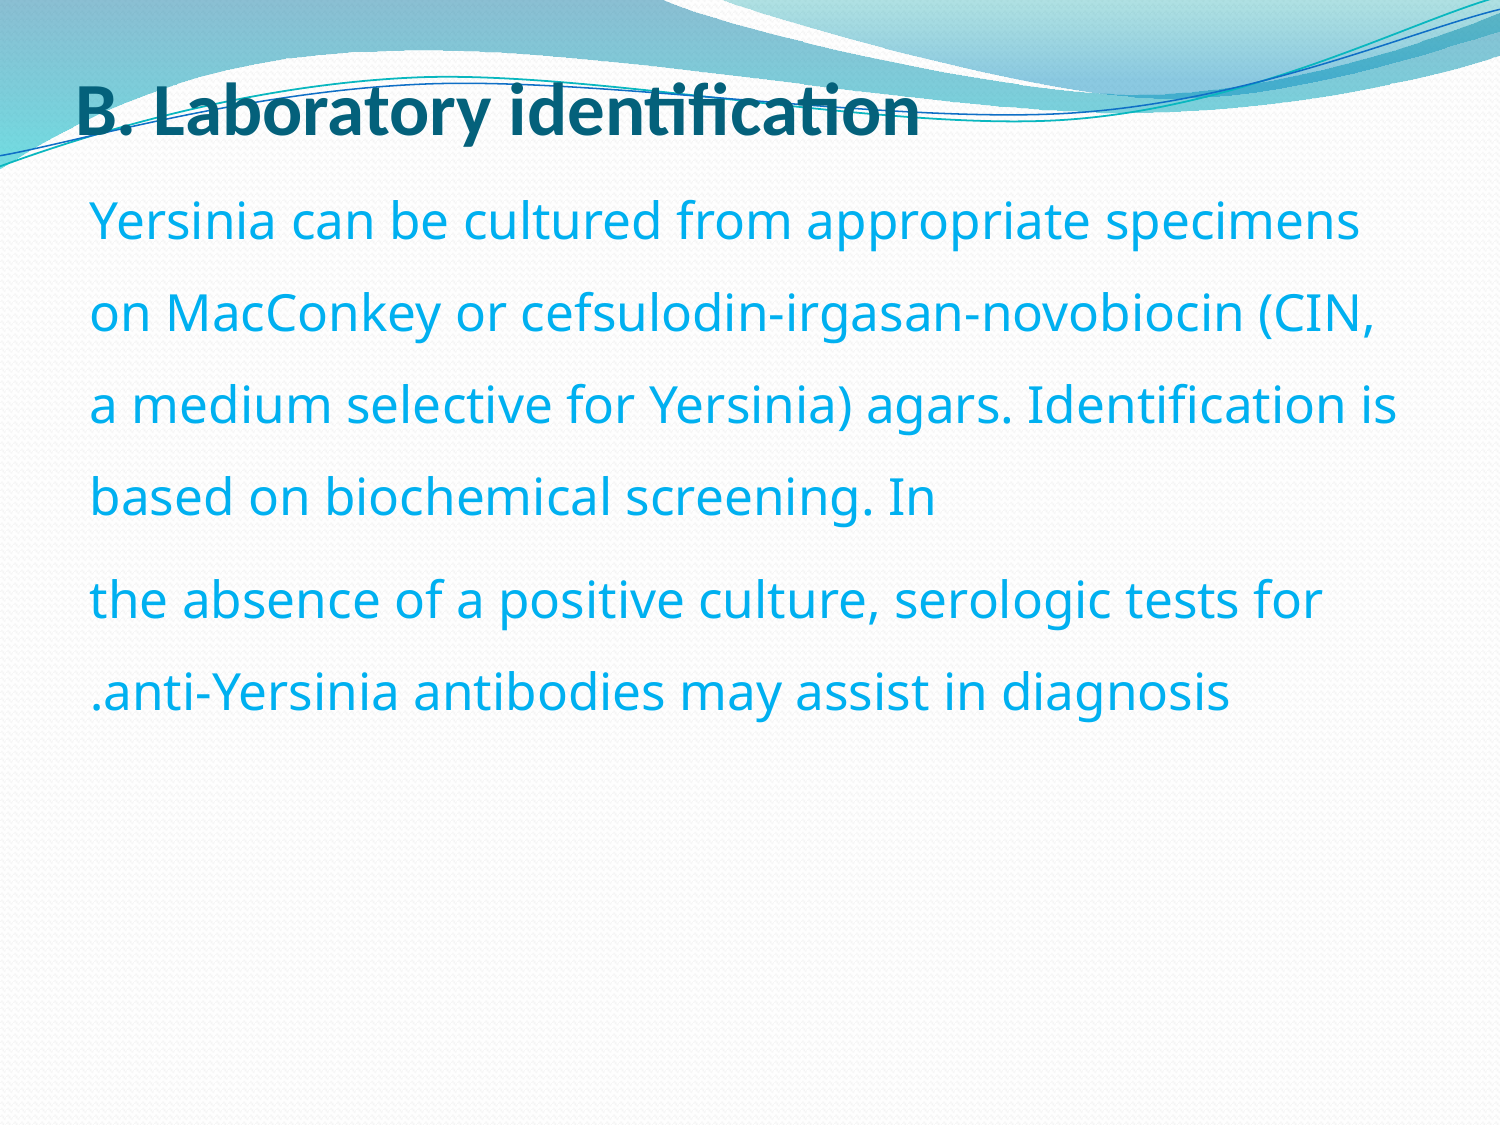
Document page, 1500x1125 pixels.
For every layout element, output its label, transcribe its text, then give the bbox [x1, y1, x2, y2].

list Yersinia can be cultured from appropriate specimens on MacConkey or cefsulodin-irgasan-novobiocin (CIN, a medium selective for Yersinia) agars. Identification is based on biochemical screening. In the absence of a positive culture, serologic tests for anti-Yersinia antibodies may assist in diagnosis. [75, 149, 1425, 838]
title B. Laboratory identification [75, 45, 1425, 149]
